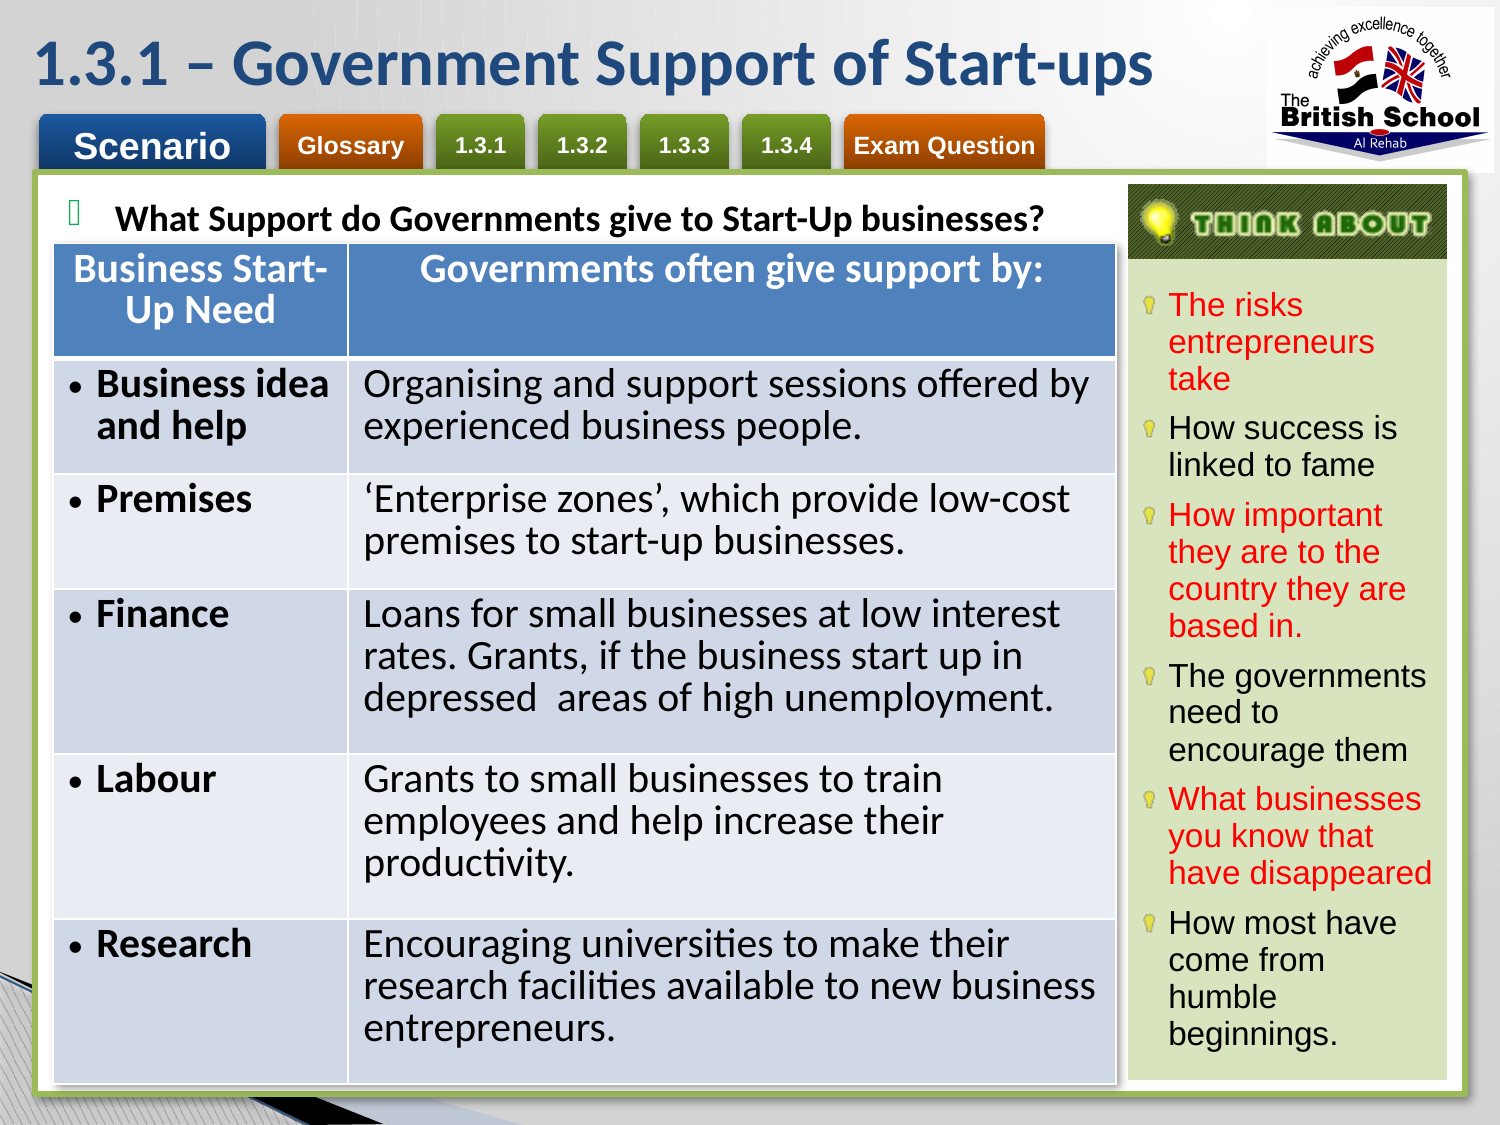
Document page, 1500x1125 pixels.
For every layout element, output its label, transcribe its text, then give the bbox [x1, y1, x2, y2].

table_cell Labour [54, 755, 347, 918]
picture [1139, 910, 1159, 935]
picture [1139, 416, 1159, 440]
table_header Business Start-Up Need [54, 244, 347, 356]
picture [1139, 787, 1159, 811]
title 1.3.1 – Government Support of Start-ups [17, 7, 1282, 110]
table_cell Grants to small businesses to train employees and help increase their productivity. [349, 755, 1115, 918]
picture [1139, 663, 1159, 688]
table_header [1128, 184, 1447, 259]
picture [1267, 7, 1495, 173]
table_cell Research [54, 920, 347, 1083]
table_cell Loans for small businesses at low interest rates. Grants, if the business start up in depressed areas of high unemployment. [349, 590, 1115, 753]
table_cell Finance [54, 590, 347, 753]
picture [1139, 503, 1159, 527]
table_cell Organising and support sessions offered by experienced business people. [349, 361, 1115, 473]
table_cell Business idea and help [54, 361, 347, 473]
picture [281, 1114, 303, 1125]
table_header Governments often give support by: [349, 244, 1115, 356]
table_cell The risks entrepreneurs take How success is linked to fame How important they are to the country they are based in. The governments need to encourage them What businesses you know that have disappeared How most have come from humble beginnings. [1128, 259, 1447, 1080]
table_cell ‘Enterprise zones’, which provide low-cost premises to start-up businesses. [349, 475, 1115, 588]
table_cell Premises [54, 475, 347, 588]
table_cell Encouraging universities to make their research facilities available to new business entrepreneurs. [349, 920, 1115, 1083]
text_box What Support do Governments give to Start-Up businesses? [53, 186, 1117, 243]
picture [1139, 292, 1159, 317]
picture [1139, 195, 1436, 252]
